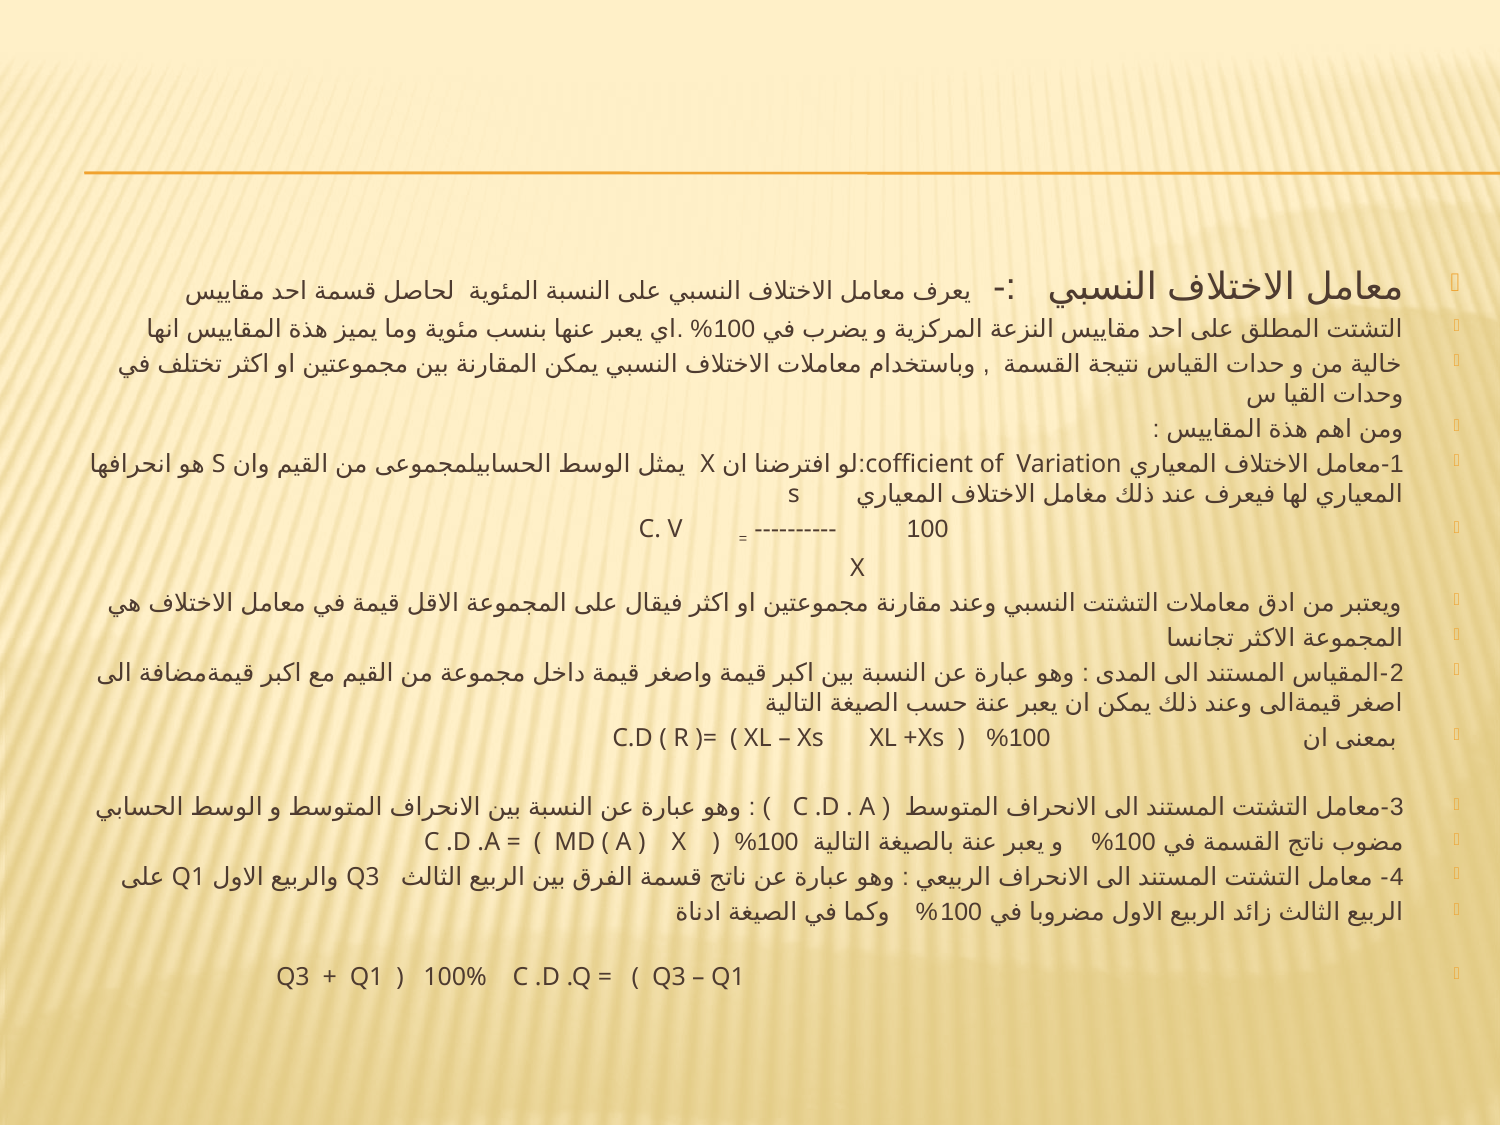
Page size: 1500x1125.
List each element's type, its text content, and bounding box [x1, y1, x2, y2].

list معامل الاختلاف النسبي :- يعرف معامل الاختلاف النسبي على النسبة المئوية لحاصل قسمة احد مقاييس التشتت المطلق على احد مقاييس النزعة المركزية و يضرب في 100% .اي يعبر عنها بنسب مئوية وما يميز هذة المقاييس انها خالية من و حدات القياس نتيجة القسمة , وباستخدام معاملات الاختلاف النسبي يمكن المقارنة بين مجموعتين او اكثر تختلف في وحدات القيا س ومن اهم هذة المقاييس : 1-معامل الاختلاف المعياري cofficient of Variation:لو افترضنا ان X يمثل الوسط الحسابيلمجموعى من القيم وان S هو انحرافها المعياري لها فيعرف عند ذلك مغامل الاختلاف المعياري s 100 ---------- = C. V X ويعتبر من ادق معاملات التشتت النسبي وعند مقارنة مجموعتين او اكثر فيقال على المجموعة الاقل قيمة في معامل الاختلاف هي المجموعة الاكثر تجانسا 2-المقياس المستند الى المدى : وهو عبارة عن النسبة بين اكبر قيمة واصغر قيمة داخل مجموعة من القيم مع اكبر قيمةمضافة الى اصغر قيمةالى وعند ذلك يمكن ان يعبر عنة حسب الصيغة التالية بمعنى ان 100% C.D ( R )= ( XL – Xs XL +Xs ) 3-معامل التشتت المستند الى الانحراف المتوسط ( C .D . A ) : وهو عبارة عن النسبة بين الانحراف المتوسط و الوسط الحسابي مضوب ناتج القسمة في 100% و يعبر عنة بالصيغة التالية 100% C .D .A = ( MD ( A ) X ) 4- معامل التشتت المستند الى الانحراف الربيعي : وهو عبارة عن ناتج قسمة الفرق بين الربيع الثالث Q3 والربيع الاول Q1 على الربيع الثالث زائد الربيع الاول مضروبا في 100% وكما في الصيغة ادناة Q3 + Q1 ) 100% C .D .Q = ( Q3 – Q1 [49, 254, 1476, 998]
